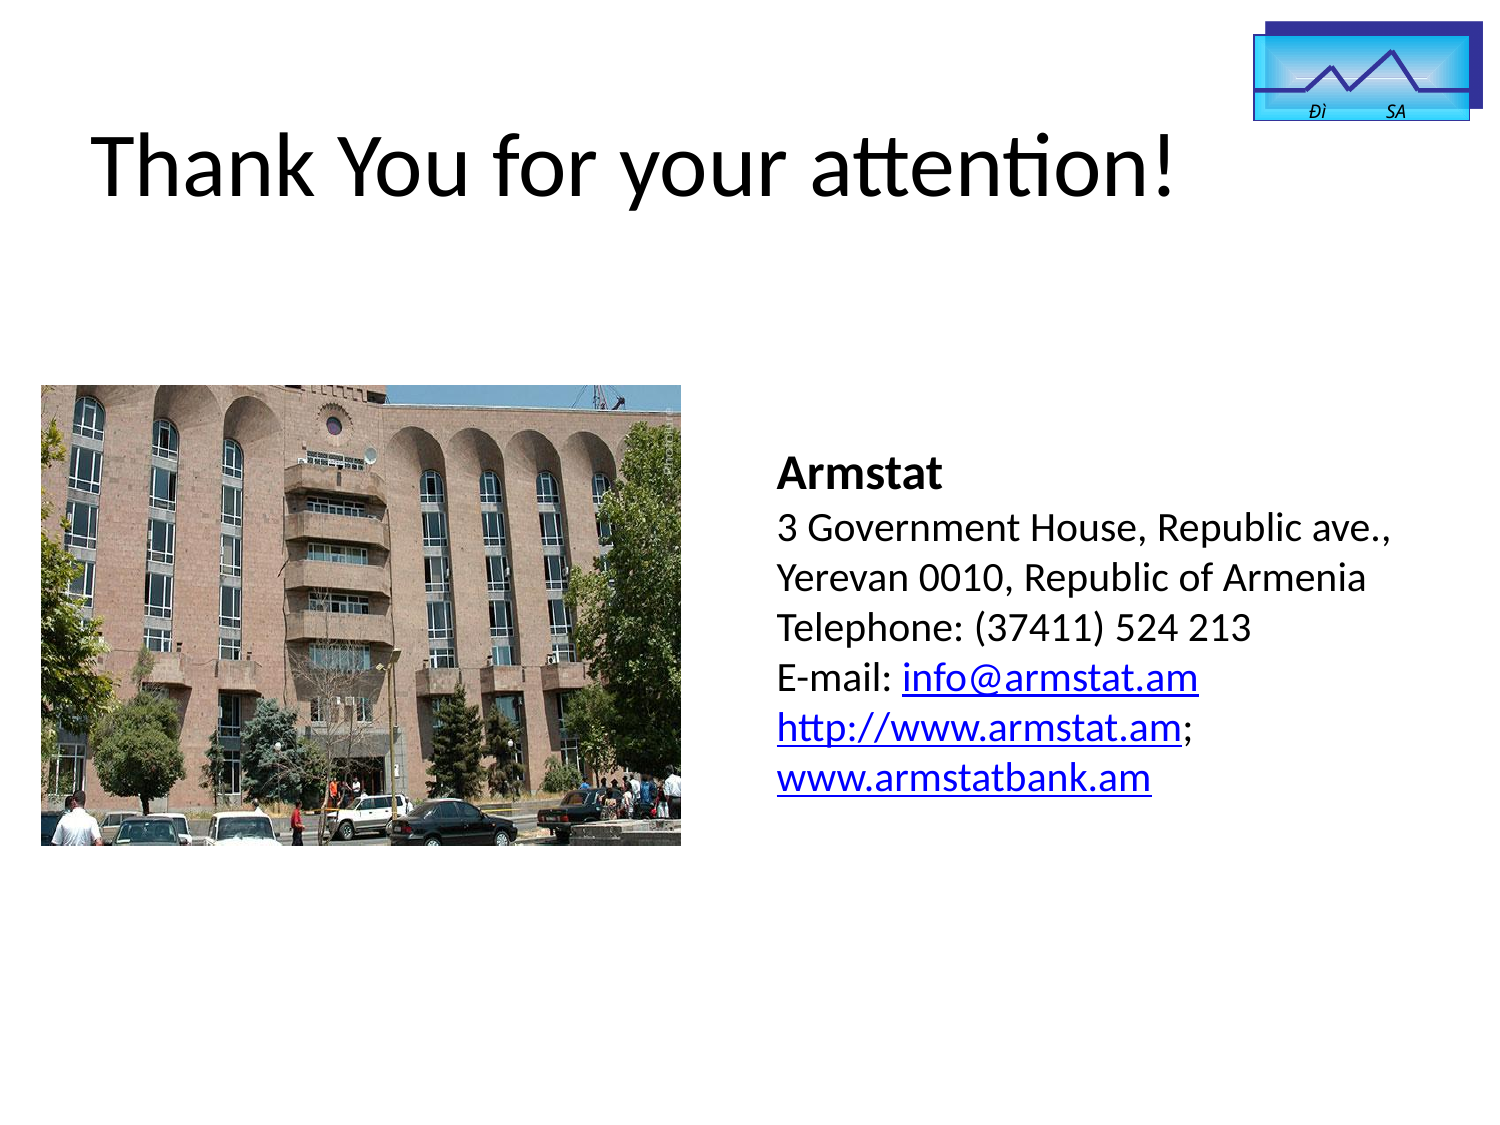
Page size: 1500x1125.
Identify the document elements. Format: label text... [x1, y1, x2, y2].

text_box Armstat 3 Government House, Republic ave., Yerevan 0010, Republic of Armenia Telephone: (37411) 524 213 E-mail: info@armstat.am http://www.armstat.am; www.armstatbank.am [761, 432, 1459, 808]
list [41, 385, 682, 847]
title Thank You for your attention! [75, 66, 1425, 254]
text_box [1253, 34, 1470, 133]
